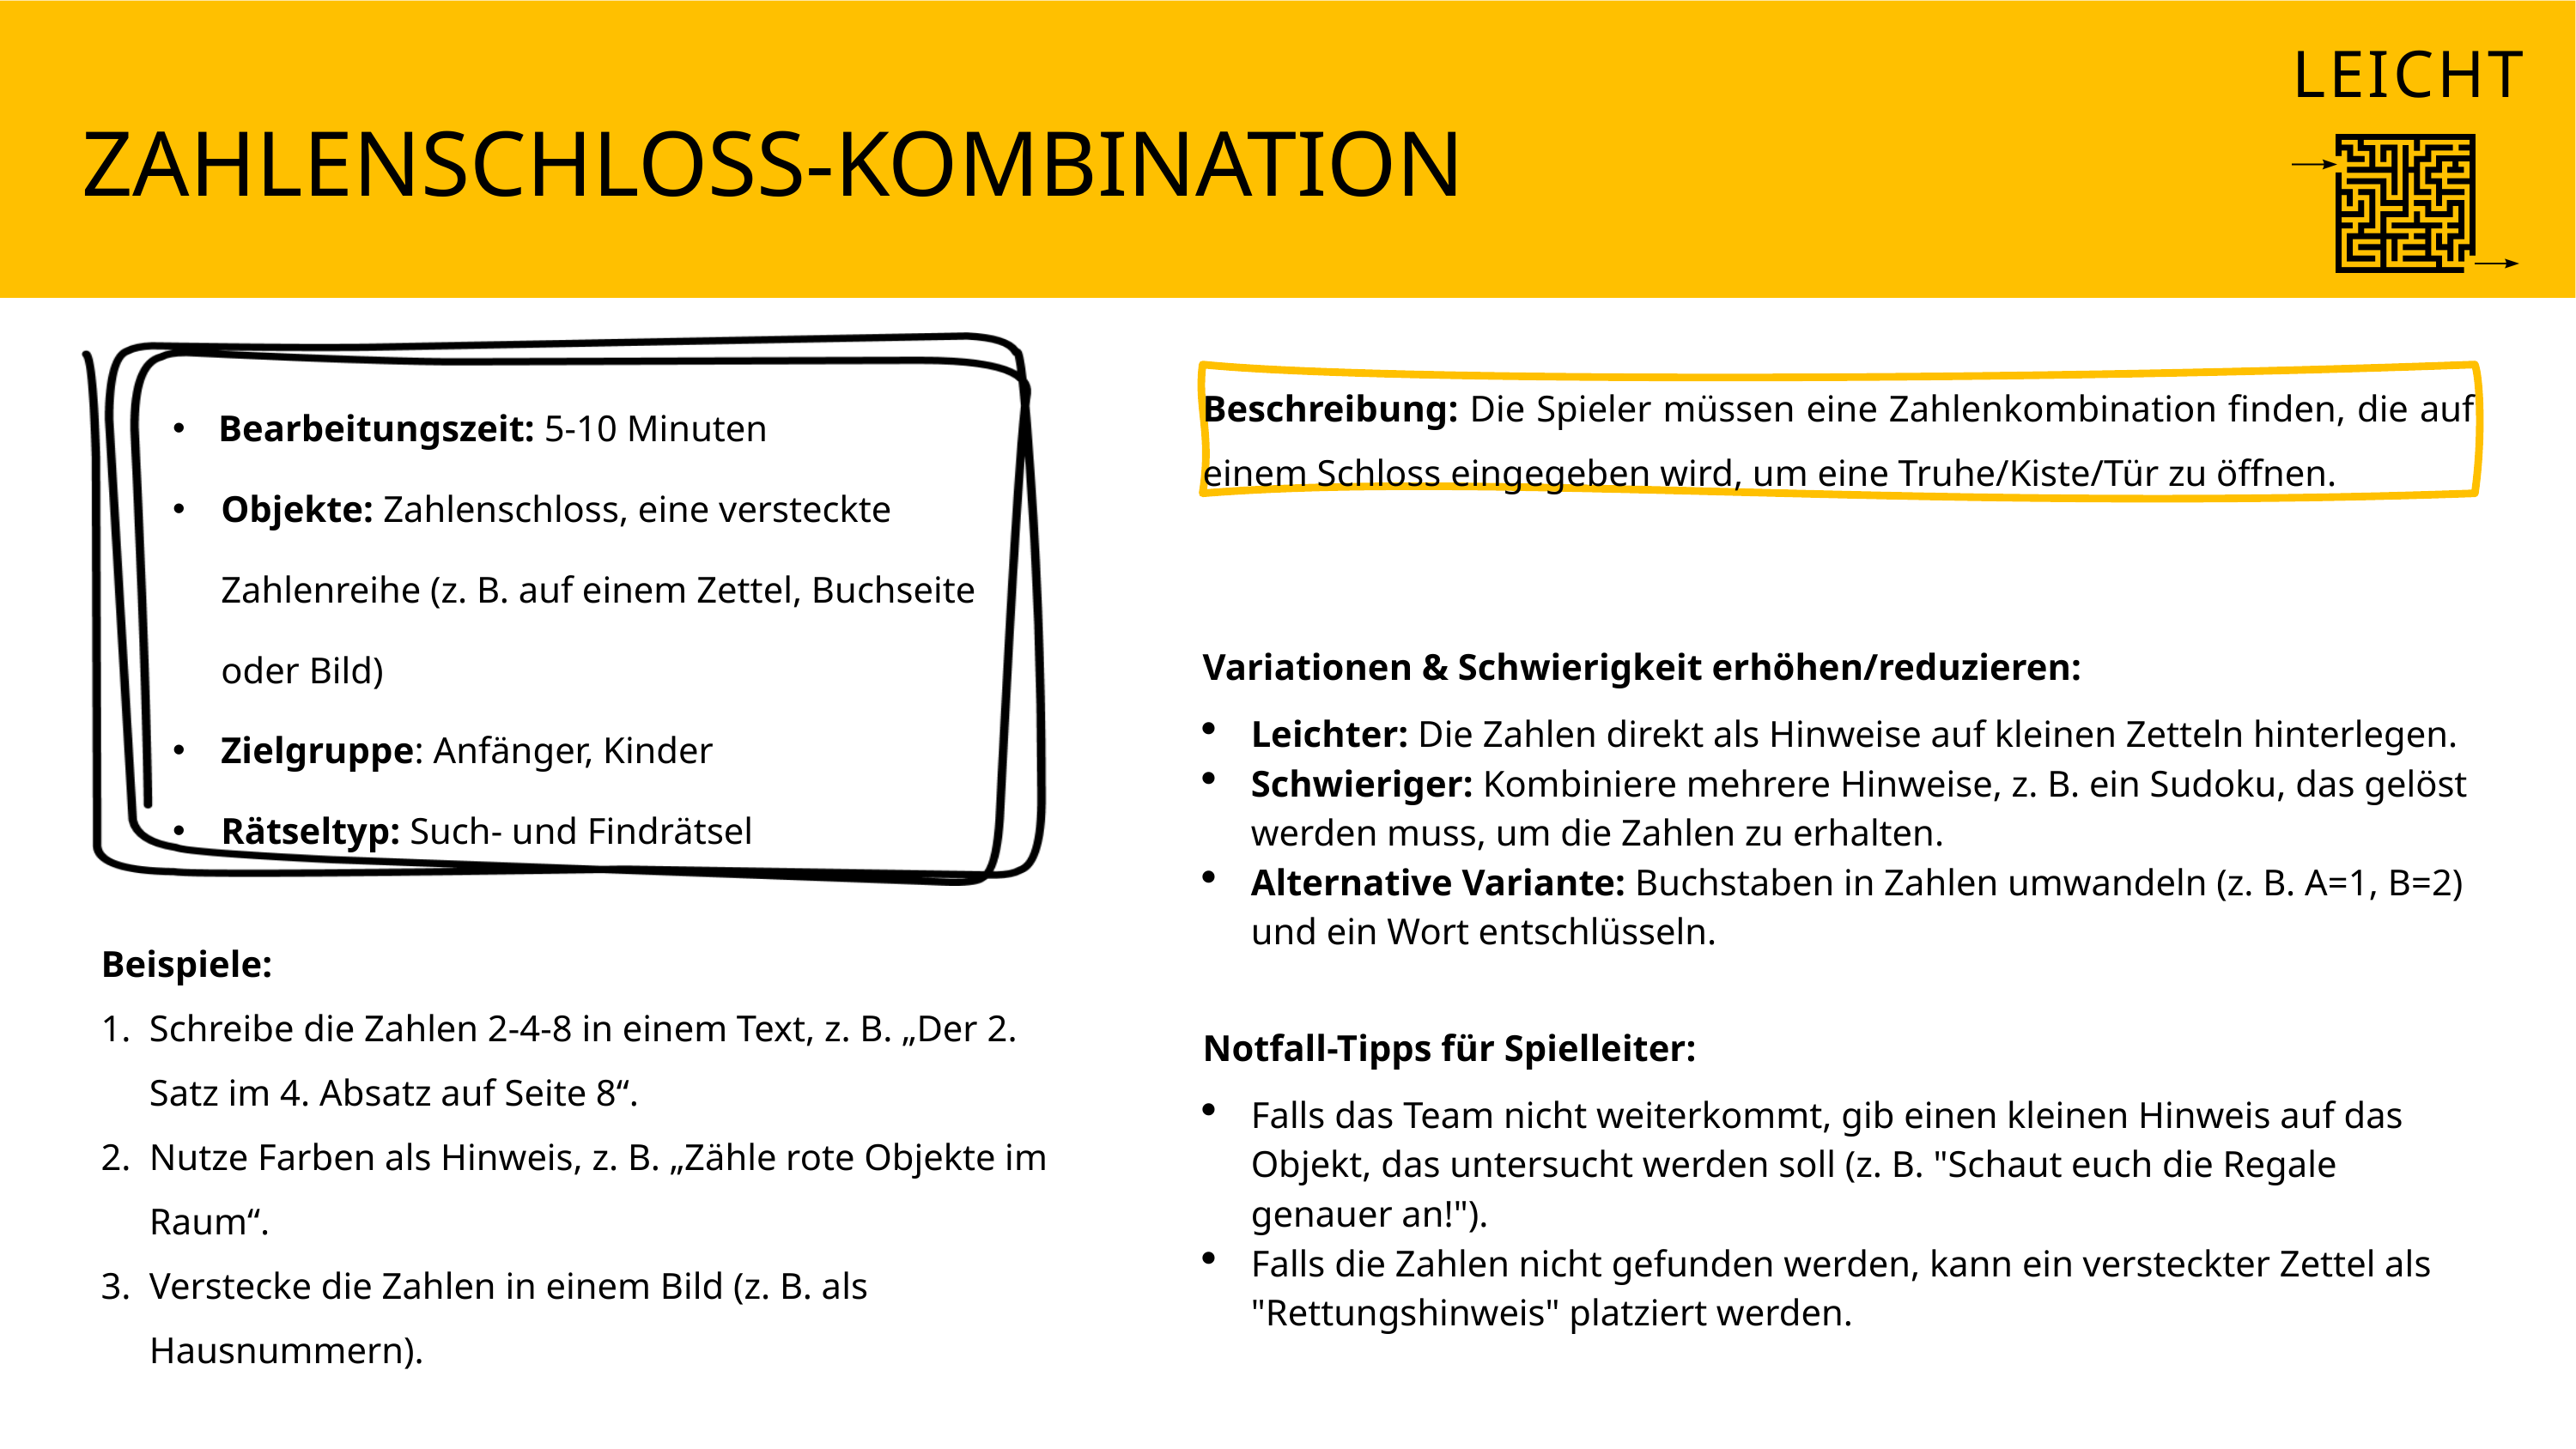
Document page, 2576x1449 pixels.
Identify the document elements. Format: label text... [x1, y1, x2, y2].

text_box Beispiele: Schreibe die Zahlen 2-4-8 in einem Text, z. B. „Der 2. Satz im 4. Absatz auf Seite 8“. Nutze Farben als Hinweis, z. B. „Zähle rote Objekte im Raum“. Verstecke die Zahlen in einem Bild (z. B. als Hausnummern). [100, 919, 1049, 1371]
text_box Notfall-Tipps für Spielleiter: Falls das Team nicht weiterkommt, gib einen kleinen Hinweis auf das Objekt, das untersucht werden soll (z. B. "Schaut euch die Regale genauer an!"). Falls die Zahlen nicht gefunden werden, kann ein versteckter Zettel als "Rettungshinweis" platziert werden. [1202, 1018, 2476, 1333]
text_box [0, 0, 2576, 300]
text_box ZAHLENSCHLOSS-KOMBINATION [82, 115, 2136, 215]
text_box Bearbeitungszeit: 5-10 Minuten Objekte: Zahlenschloss, eine versteckte Zahlenreihe (z. B. auf einem Zettel, Buchseite oder Bild) Zielgruppe: Anfänger, Kinder Rätseltyp: Such- und Findrätsel [126, 368, 981, 997]
text_box [82, 332, 1048, 886]
text_box Beschreibung: Die Spieler müssen eine Zahlenkombination finden, die auf einem Schloss eingegeben wird, um eine Truhe/Kiste/Tür zu öffnen. [1201, 364, 2480, 499]
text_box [2292, 133, 2520, 274]
text_box Variationen & Schwierigkeit erhöhen/reduzieren: Leichter: Die Zahlen direkt als Hinweise auf kleinen Zetteln hinterlegen. Schwieriger: Kombiniere mehrere Hinweise, z. B. ein Sudoku, das gelöst werden muss, um die Zahlen zu erhalten. Alternative Variante: Buchstaben in Zahlen umwandeln (z. B. A=1, B=2) und ein Wort entschlüsseln. [1202, 638, 2476, 953]
text_box LEICHT [2292, 39, 2570, 111]
